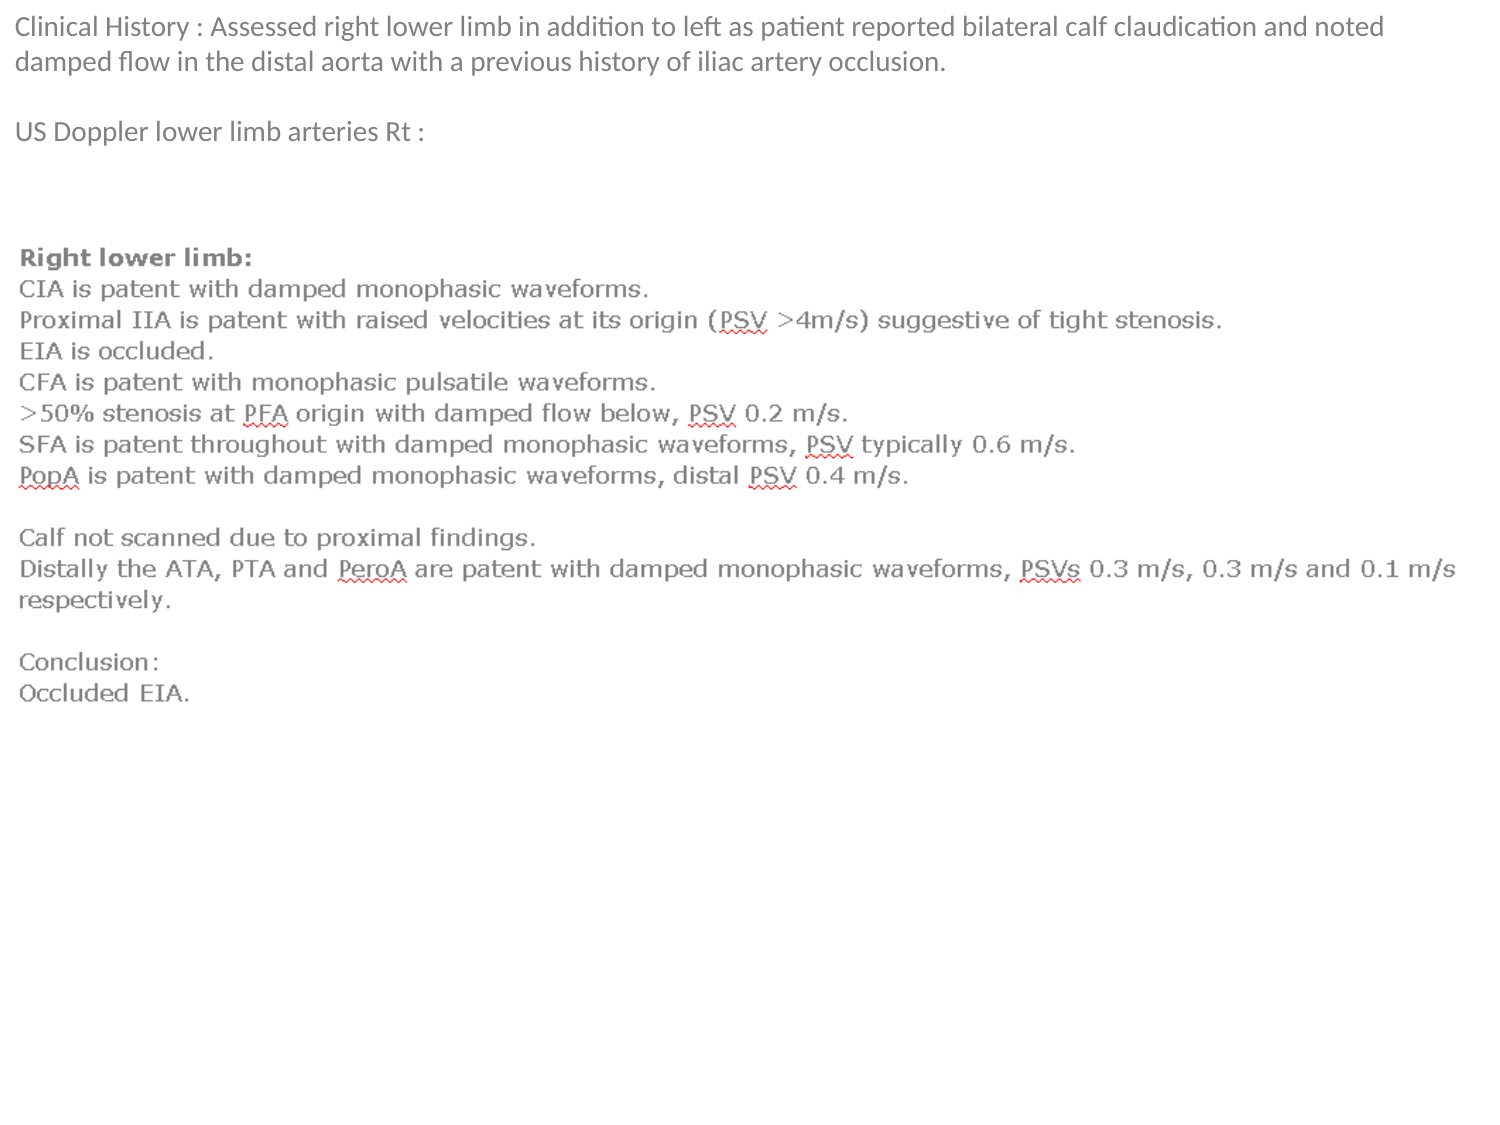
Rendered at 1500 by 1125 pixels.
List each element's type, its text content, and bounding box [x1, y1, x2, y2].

text_box Clinical History : Assessed right lower limb in addition to left as patient reported bilateral calf claudication and noted damped flow in the distal aorta with a previous history of iliac artery occlusion. US Doppler lower limb arteries Rt : [0, 0, 1500, 155]
picture [16, 238, 1465, 713]
